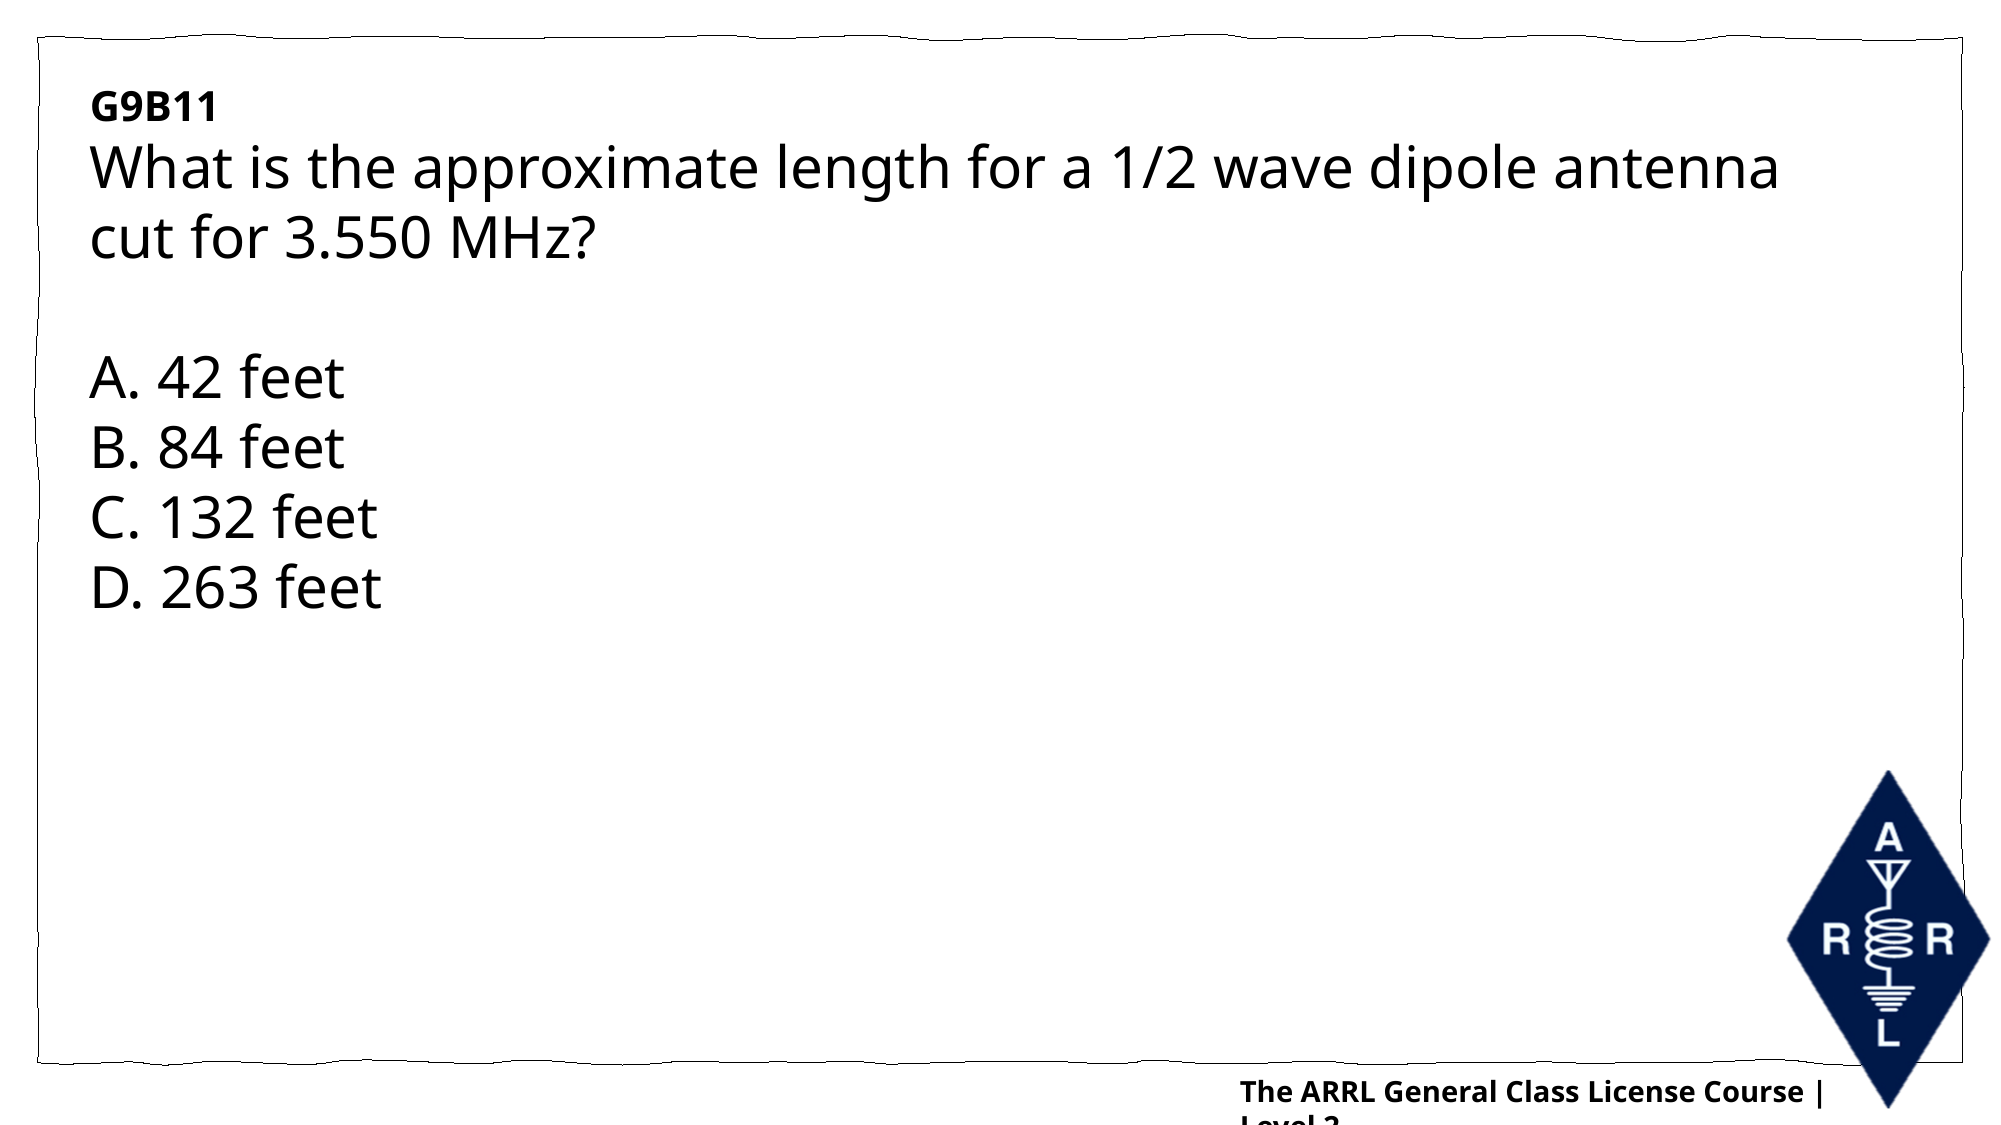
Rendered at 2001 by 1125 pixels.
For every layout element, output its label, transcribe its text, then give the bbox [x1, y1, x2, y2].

picture [1773, 752, 1999, 1125]
text_box G9B11 What is the approximate length for a 1/2 wave dipole antenna cut for 3.550 MHz? A. 42 feet B. 84 feet C. 132 feet D. 263 feet [75, 72, 1850, 628]
